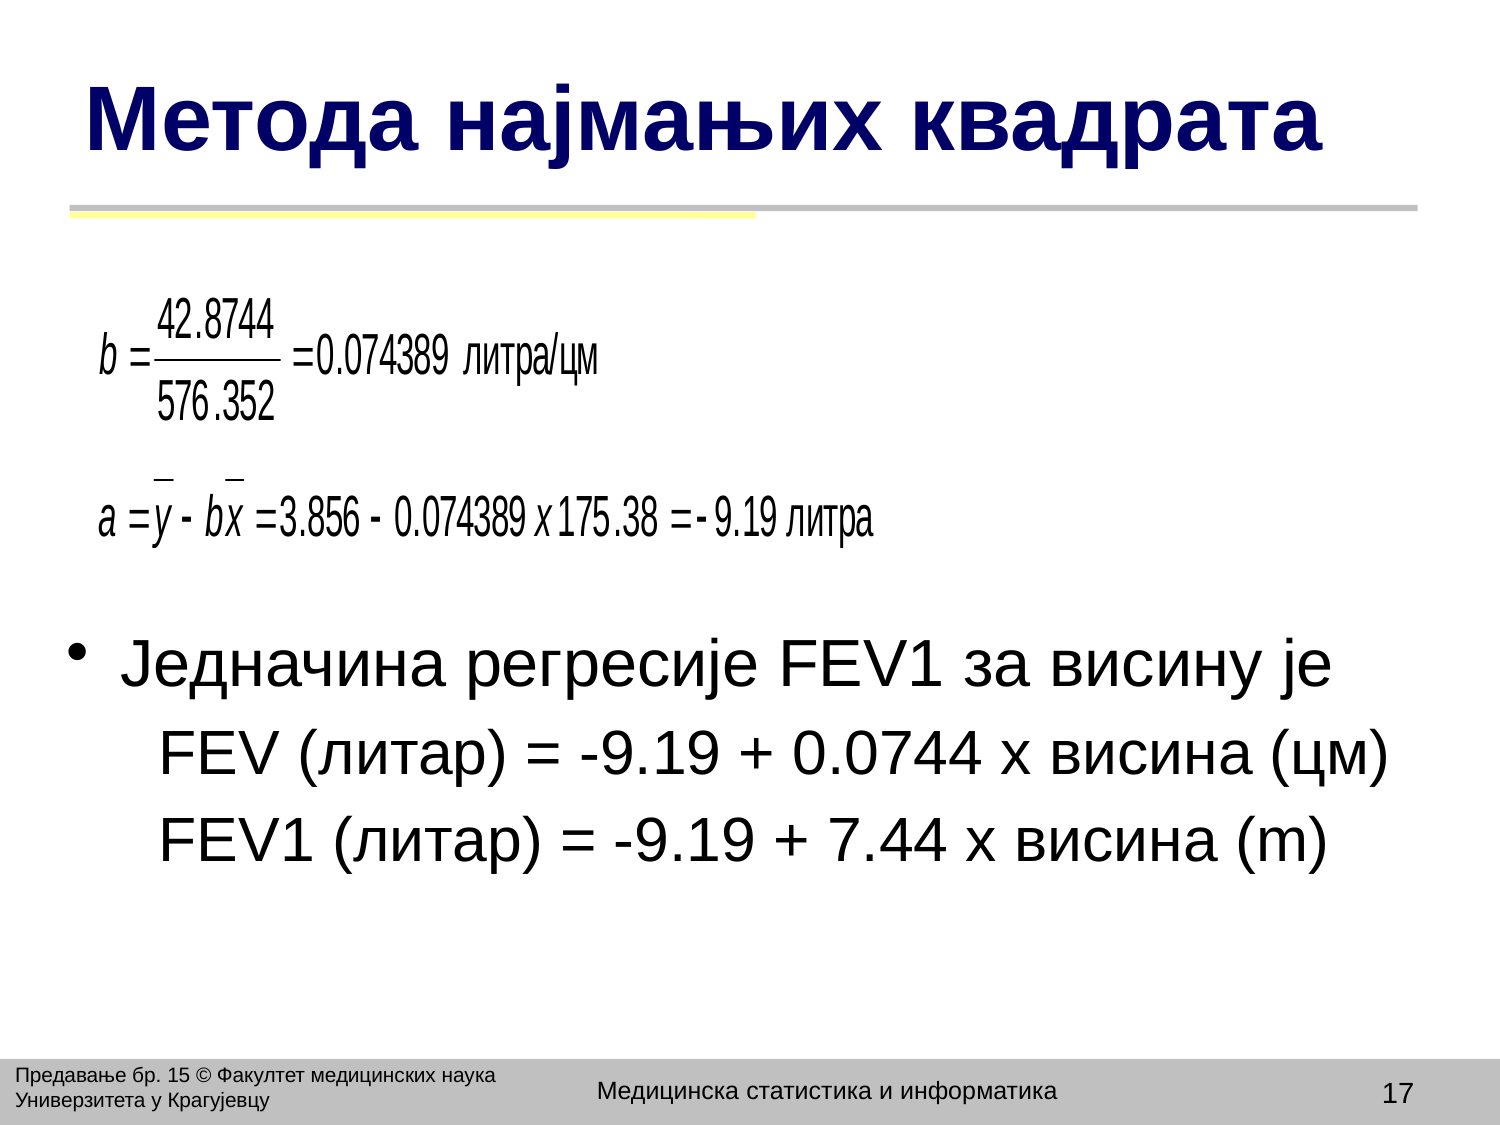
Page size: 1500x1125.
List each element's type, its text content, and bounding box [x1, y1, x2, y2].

title Метода најмањих квадрата [69, 19, 1426, 208]
slide_number 17 [1164, 1066, 1430, 1125]
text_box Jедначина регресије FEV1 за висину je FEV (литар) = -9.19 + 0.0744 x висина (цм) FEV1 (литар) = -9.19 + 7.44 x висина (m) [51, 611, 1429, 882]
slide_number Предавање бр. 15 © Факултет медицинских наука Универзитета у Крагујевцу [0, 1053, 616, 1108]
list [0, 240, 1500, 566]
footer Медицинска статистика и информатика [512, 1066, 1144, 1125]
